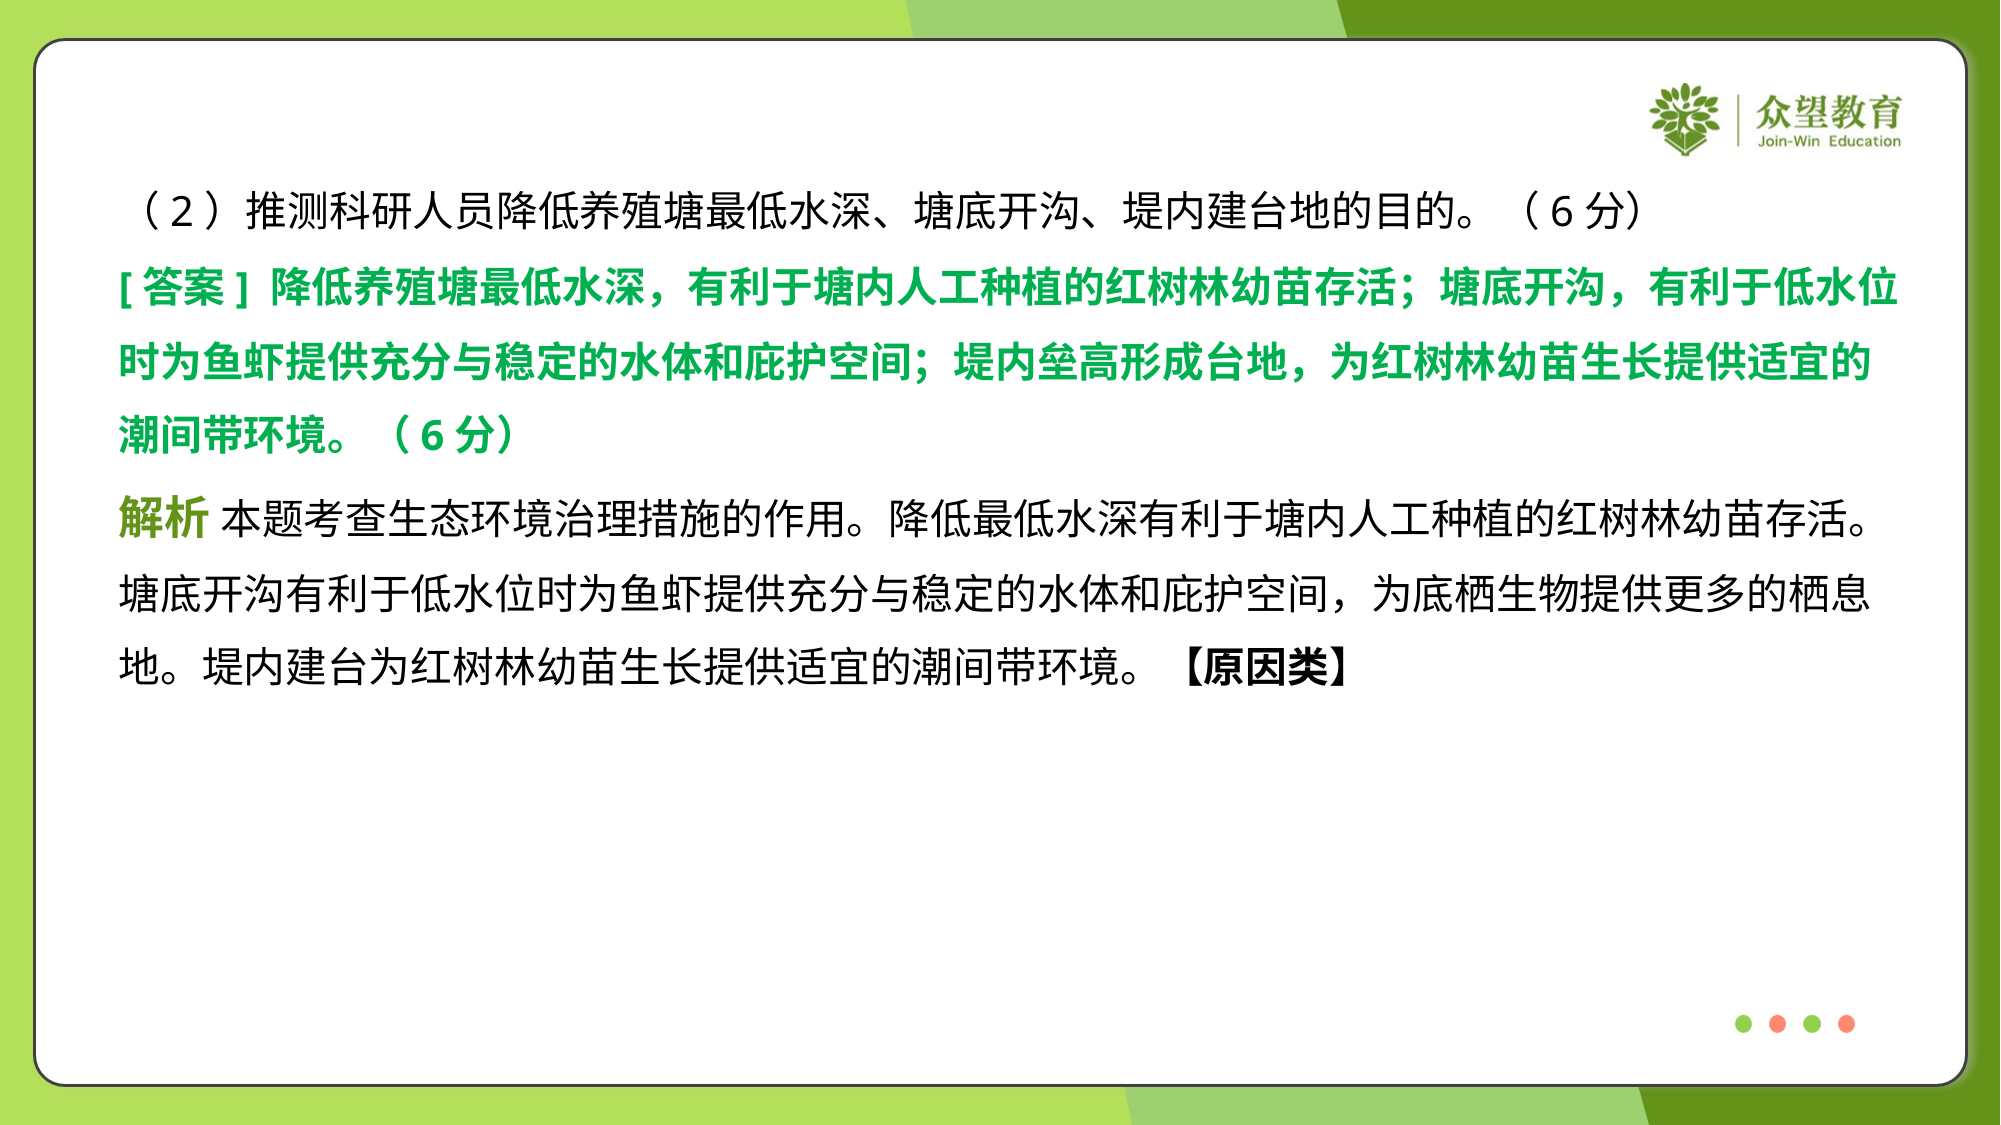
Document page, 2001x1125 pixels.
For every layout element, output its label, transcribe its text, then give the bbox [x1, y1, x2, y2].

text_box （2）推测科研人员降低养殖塘最低水深、塘底开沟、堤内建台地的目的。（6分） [118, 159, 1883, 227]
text_box 解析 本题考查生态环境治理措施的作用。降低最低水深有利于塘内人工种植的红树林幼苗存活。 塘底开沟有利于低水位时为鱼虾提供充分与稳定的水体和庇护空间，为底栖生物提供更多的栖息 地。堤内建台为红树林幼苗生长提供适宜的潮间带环境。【原因类】 [118, 466, 1883, 684]
text_box [答案] 降低养殖塘最低水深，有利于塘内人工种植的红树林幼苗存活；塘底开沟，有利于低水位 时为鱼虾提供充分与稳定的水体和庇护空间；堤内垒高形成台地，为红树林幼苗生长提供适宜的 潮间带环境。（6分） [118, 235, 1883, 451]
picture [0, 0, 2000, 1125]
